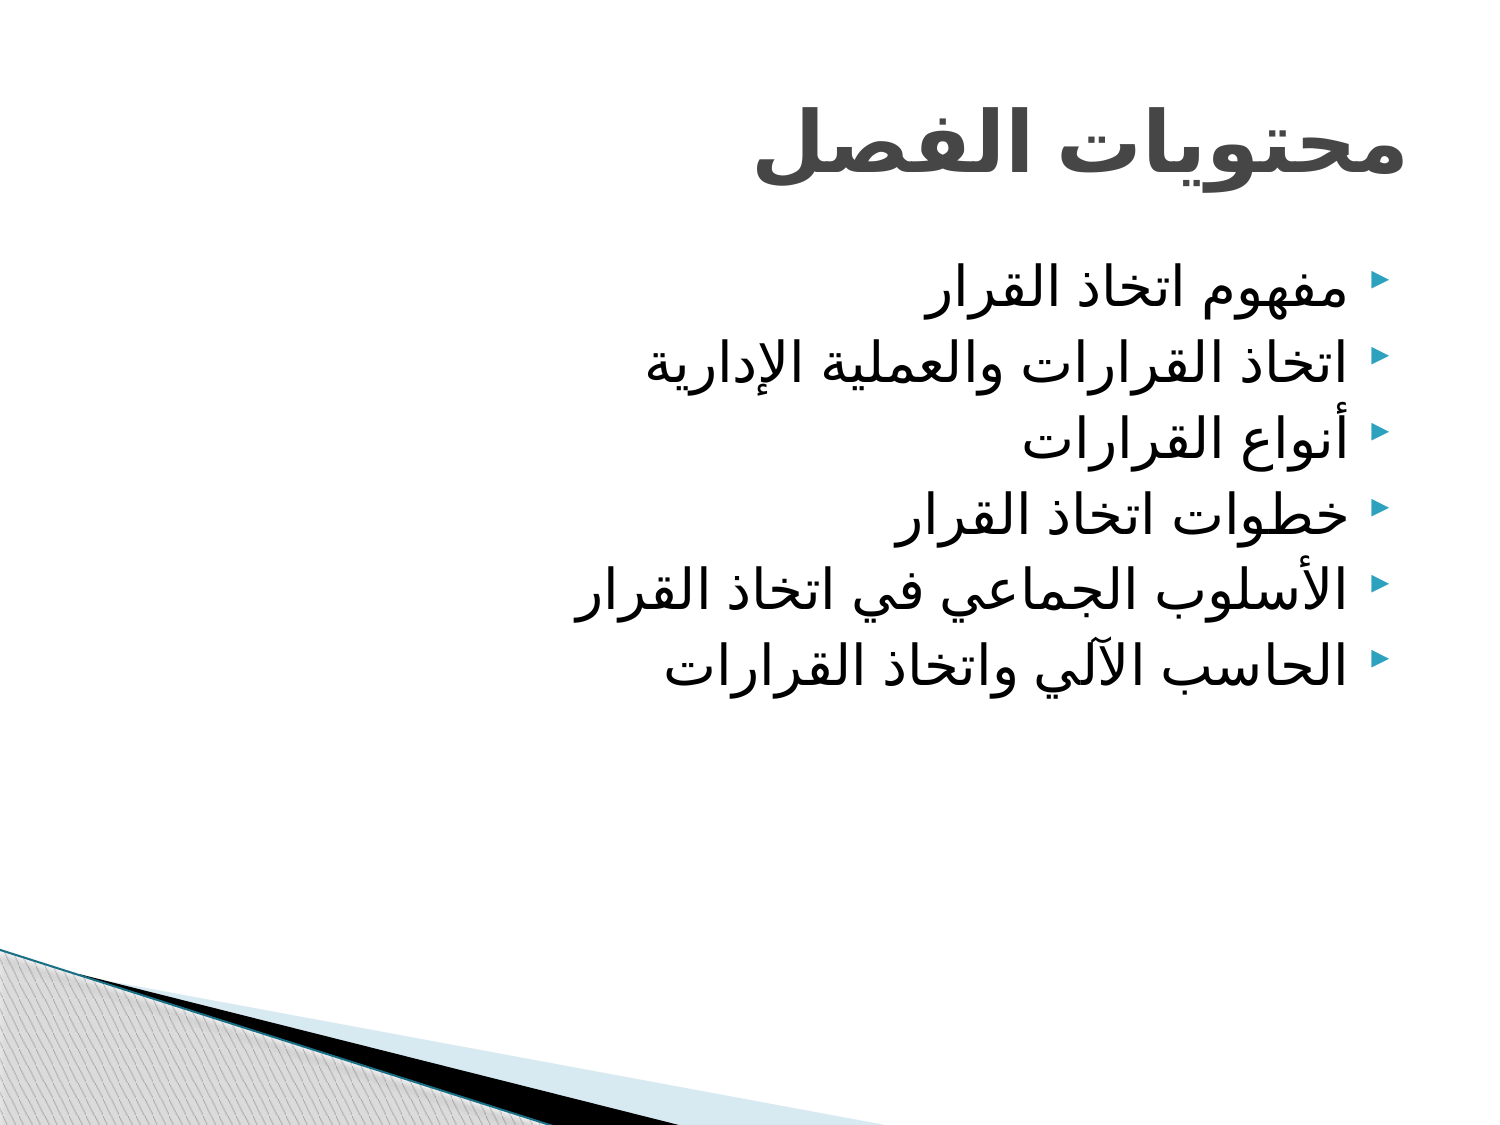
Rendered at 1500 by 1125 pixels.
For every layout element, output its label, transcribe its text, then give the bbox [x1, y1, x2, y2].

list مفهوم اتخاذ القرار اتخاذ القرارات والعملية الإدارية أنواع القرارات خطوات اتخاذ القرار الأسلوب الجماعي في اتخاذ القرار الحاسب الآلي واتخاذ القرارات [75, 243, 1425, 986]
title محتويات الفصل [75, 45, 1425, 233]
